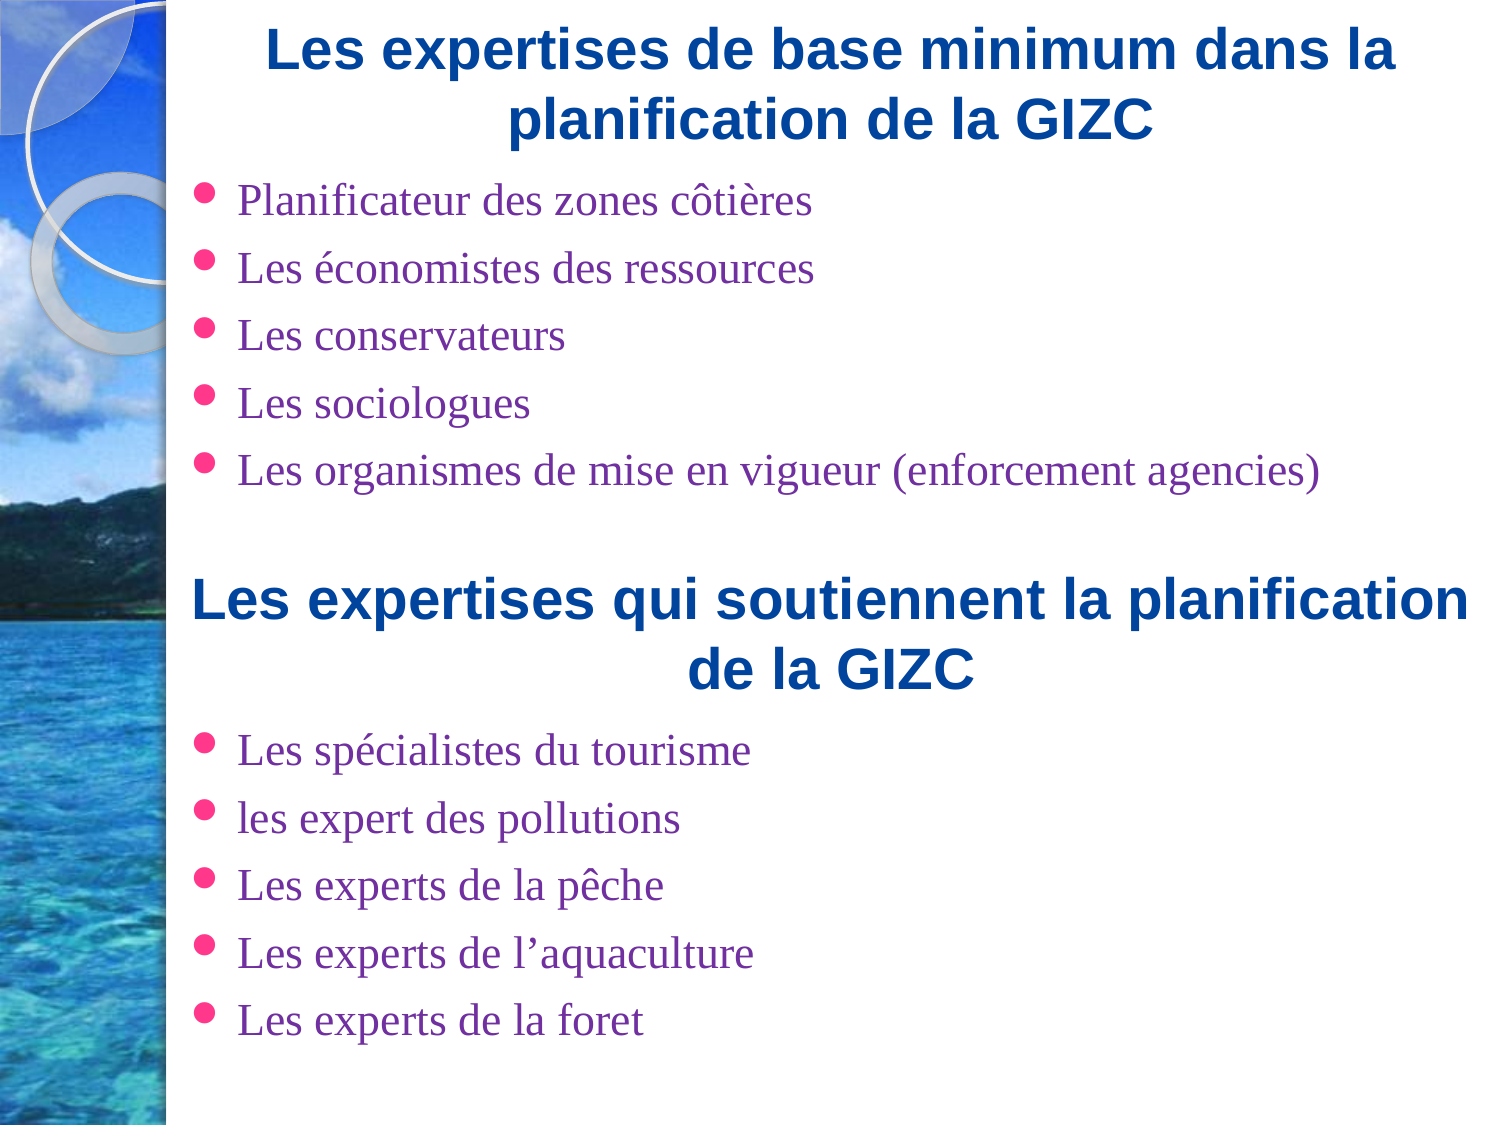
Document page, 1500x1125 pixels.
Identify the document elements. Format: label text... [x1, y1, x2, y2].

picture [32, 13, 160, 207]
picture [136, 0, 162, 4]
list Planificateur des zones côtières Les économistes des ressources Les conservateurs Les sociologues Les organismes de mise en vigueur (enforcement agencies) [162, 175, 1500, 513]
text_box Les spécialistes du tourisme les expert des pollutions Les experts de la pêche Les experts de l’aquaculture Les experts de la foret [162, 712, 1500, 1063]
title Les expertises de base minimum dans la planification de la GIZC [162, 0, 1500, 175]
picture [0, 134, 166, 1125]
text_box Les expertises qui soutiennent la planification de la GIZC [162, 537, 1500, 712]
picture [62, 195, 160, 280]
picture [53, 240, 160, 332]
